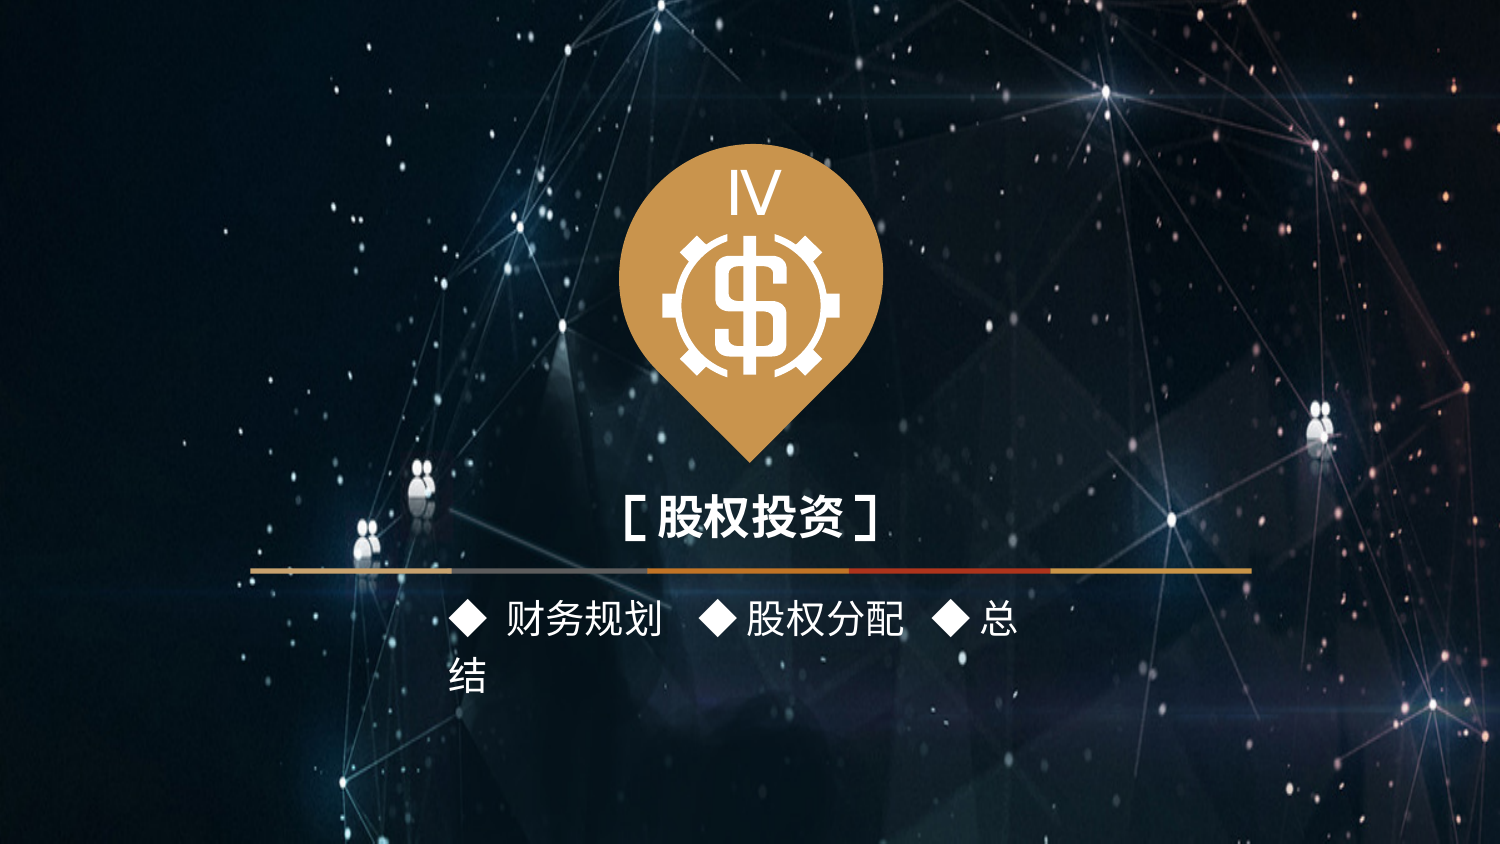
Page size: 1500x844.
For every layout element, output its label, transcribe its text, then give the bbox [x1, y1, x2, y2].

text_box [792, 149, 884, 368]
text_box ◆ 财务规划 ◆ 股权分配 ◆ 总结 [438, 582, 1042, 704]
text_box [672, 386, 827, 463]
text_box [662, 233, 840, 378]
text_box [619, 151, 710, 371]
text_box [617, 482, 885, 554]
picture [0, 0, 1500, 844]
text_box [250, 568, 1252, 574]
text_box Ⅳ [710, 146, 792, 232]
